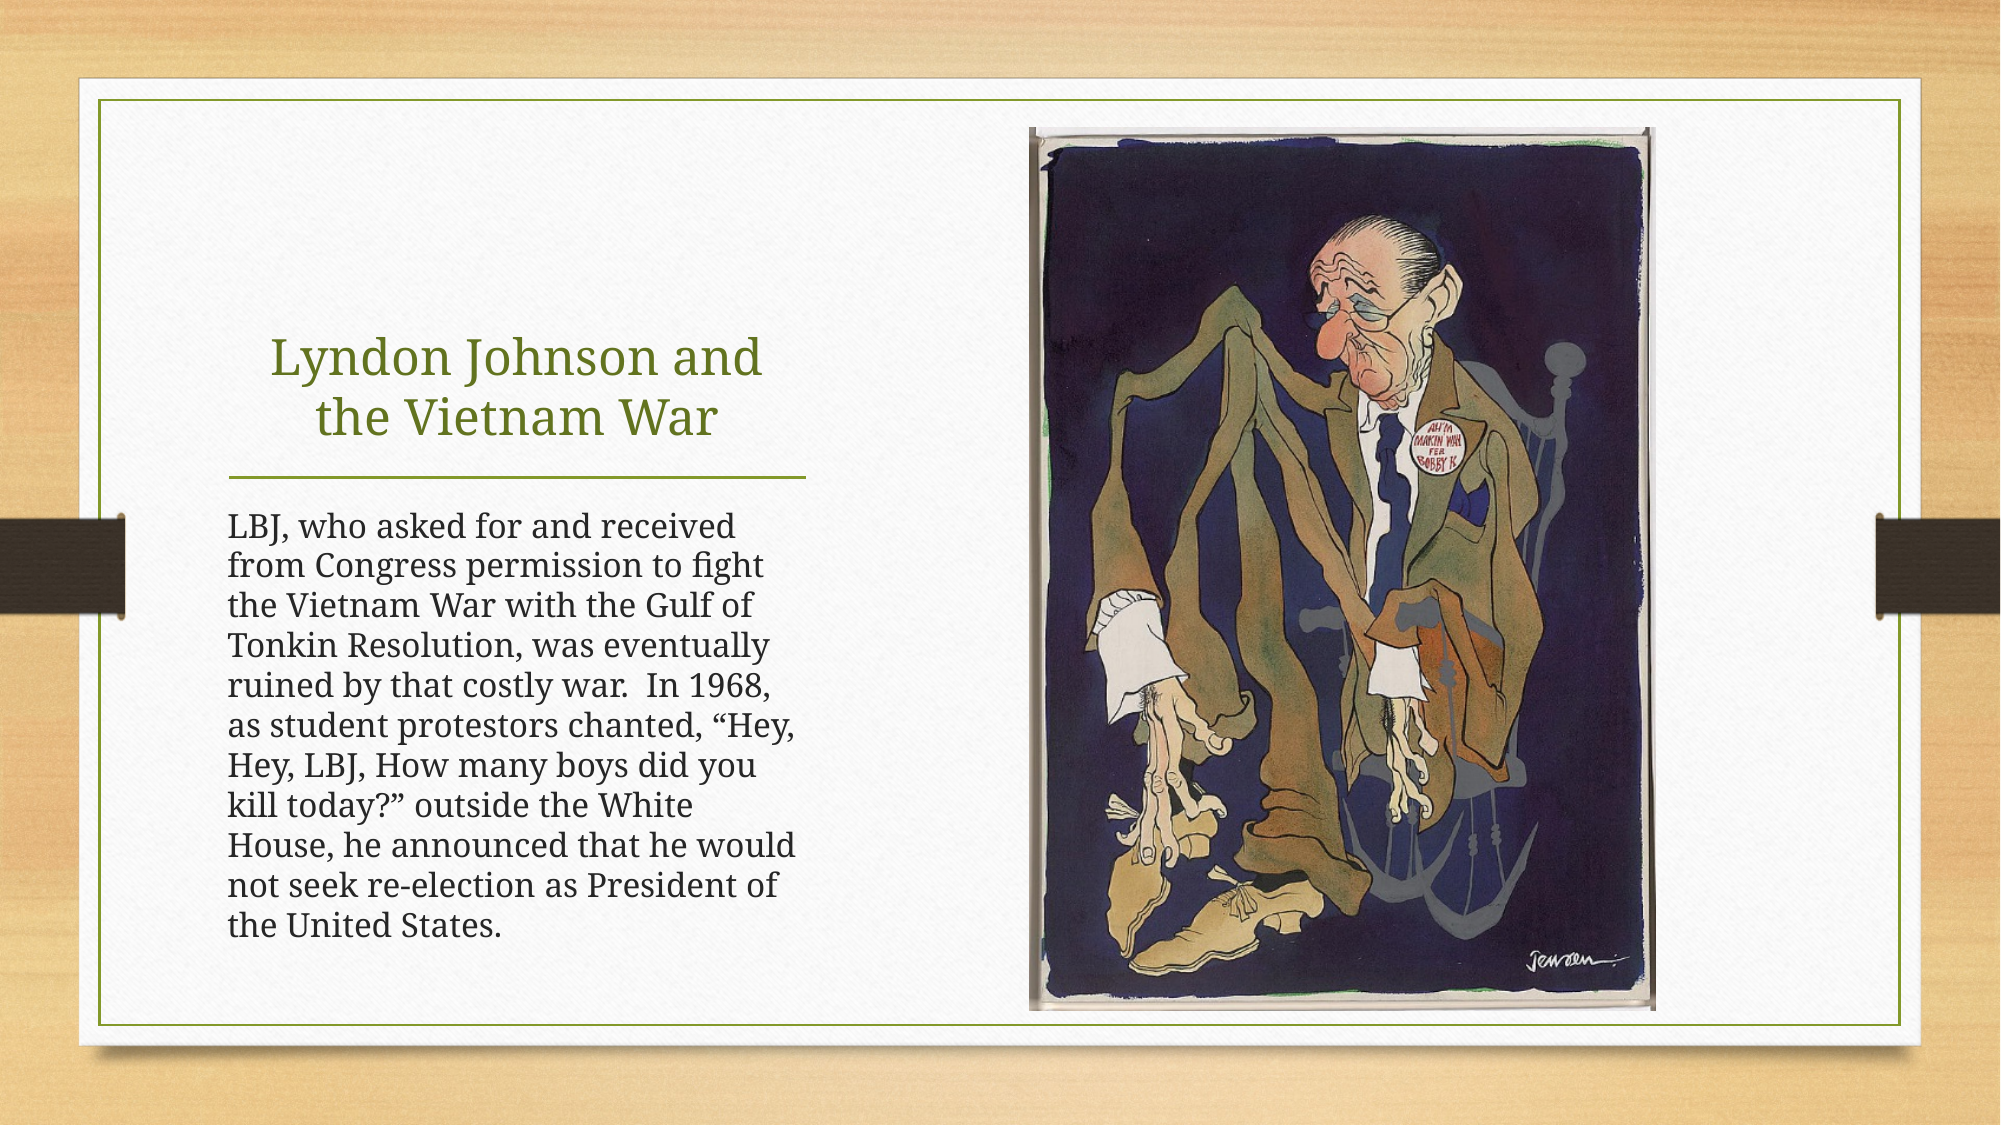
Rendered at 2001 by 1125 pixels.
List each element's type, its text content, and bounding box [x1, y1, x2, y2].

list LBJ, who asked for and received from Congress permission to fight the Vietnam War with the Gulf of Tonkin Resolution, was eventually ruined by that costly war. In 1968, as student protestors chanted, “Hey, Hey, LBJ, How many boys did you kill today?” outside the White House, he announced that he would not seek re-election as President of the United States. [212, 497, 823, 898]
picture [0, 0, 2001, 1125]
title Lyndon Johnson and the Vietnam War [212, 227, 823, 453]
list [1029, 127, 1656, 1011]
